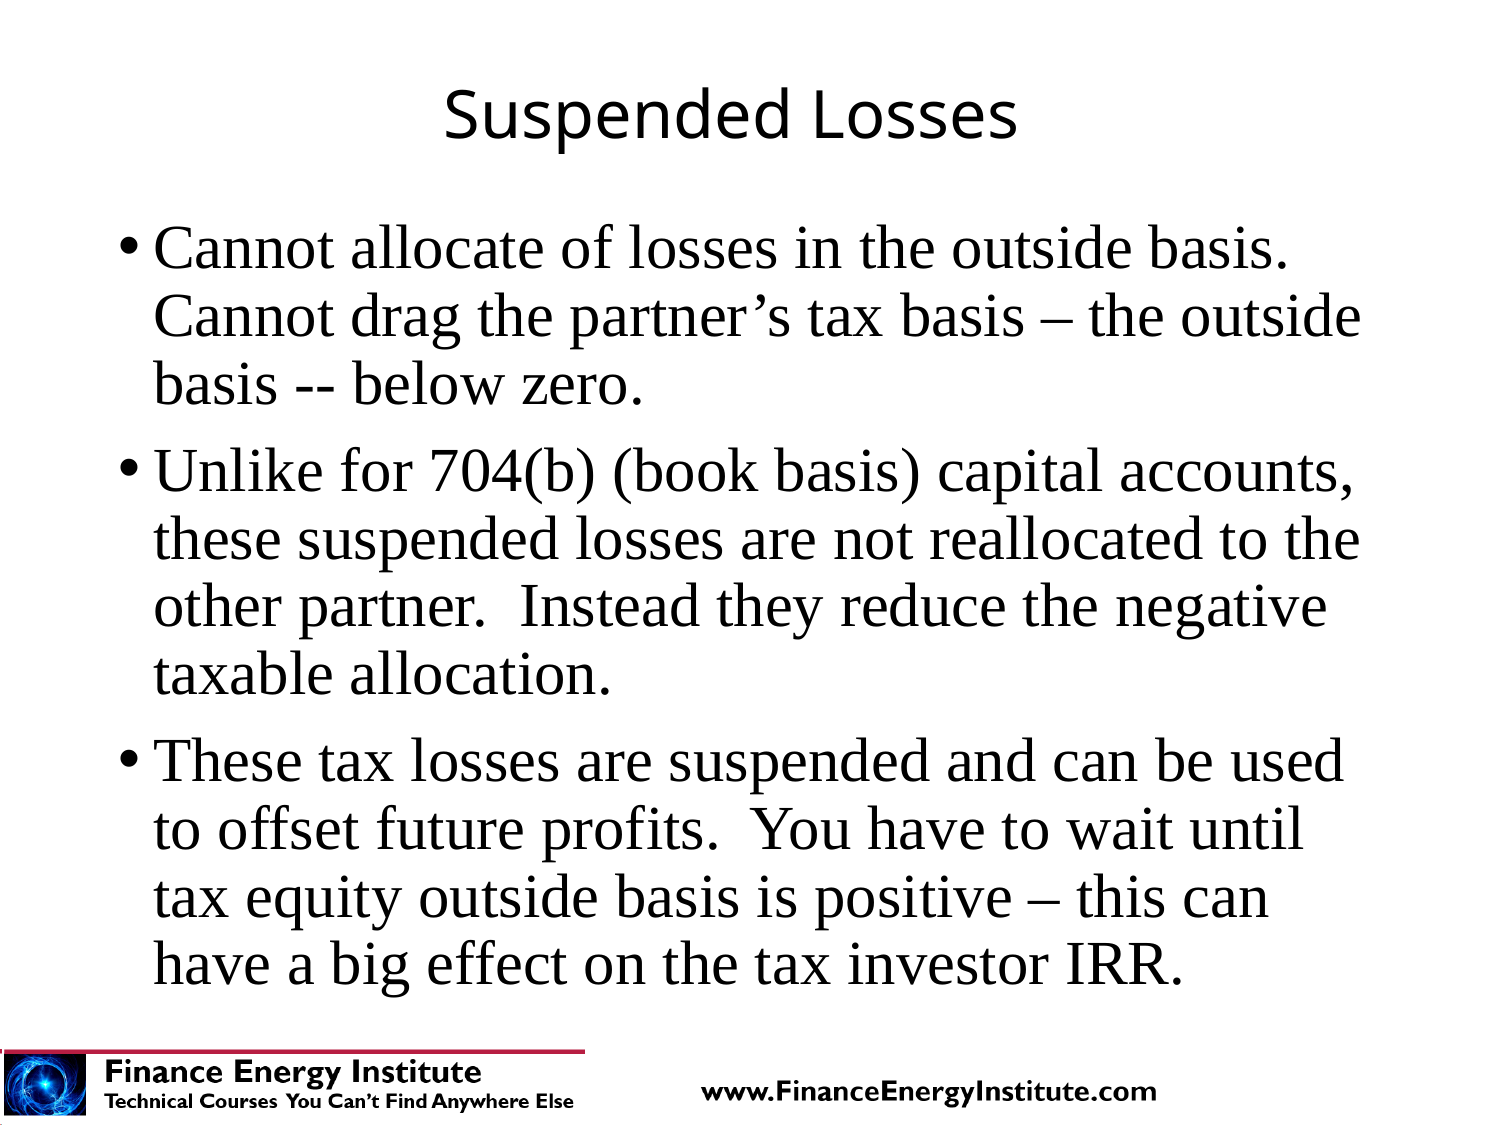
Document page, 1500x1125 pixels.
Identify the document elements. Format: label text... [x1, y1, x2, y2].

picture [0, 1042, 585, 1125]
picture [696, 1074, 1166, 1112]
title Suspended Losses [103, 59, 1361, 174]
list Cannot allocate of losses in the outside basis. Cannot drag the partner’s tax basis – the outside basis -- below zero. Unlike for 704(b) (book basis) capital accounts, these suspended losses are not reallocated to the other partner. Instead they reduce the negative taxable allocation. These tax losses are suspended and can be used to offset future profits. You have to wait until tax equity outside basis is positive – this can have a big effect on the tax investor IRR. [103, 207, 1400, 1014]
